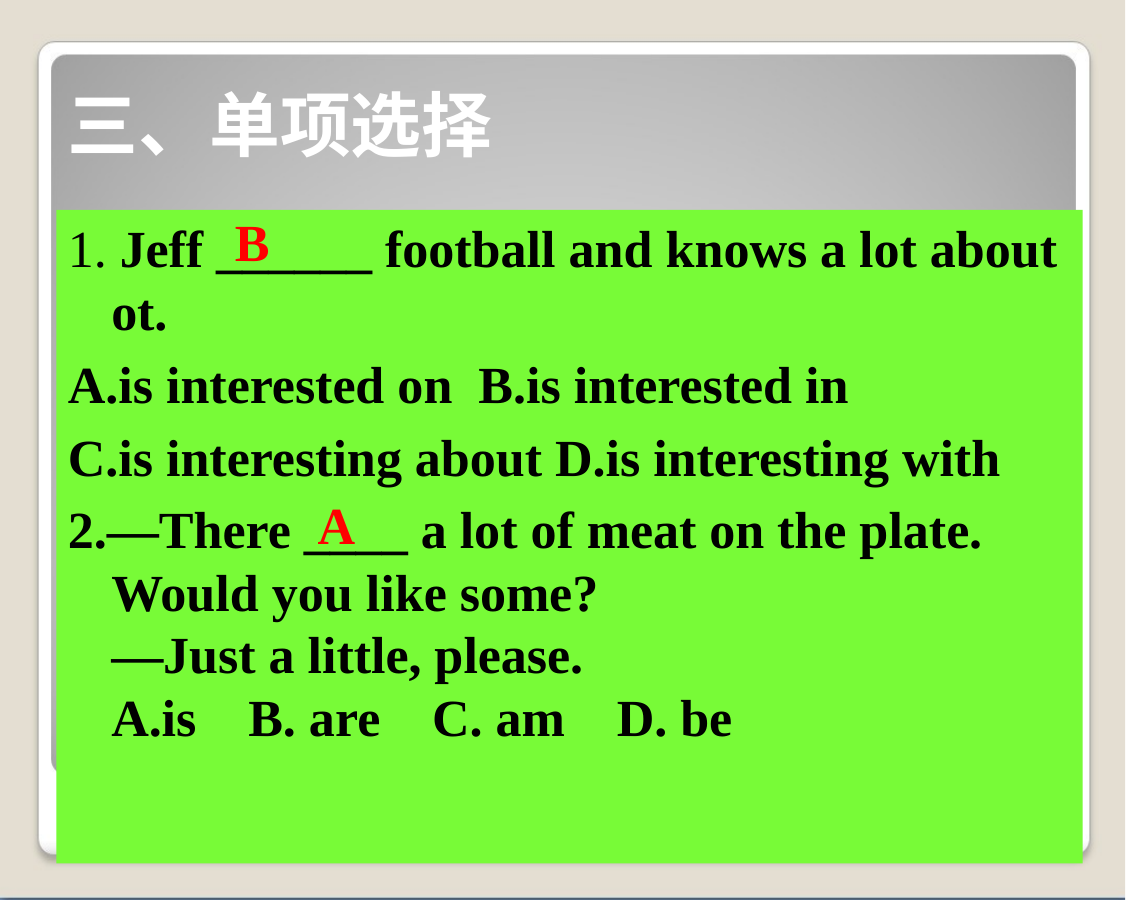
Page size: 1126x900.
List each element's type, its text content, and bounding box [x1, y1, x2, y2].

title 三、单项选择 [56, 60, 835, 186]
text_box B [220, 201, 315, 279]
text_box A [302, 485, 398, 563]
list 1. Jeff ______ football and knows a lot about ot. A.is interested on B.is interested in C.is interesting about D.is interesting with 2.—There ____ a lot of meat on the plate. Would you like some? —Just a little, please. A.is B. are C. am D. be [56, 209, 1083, 864]
picture [0, 0, 1126, 900]
